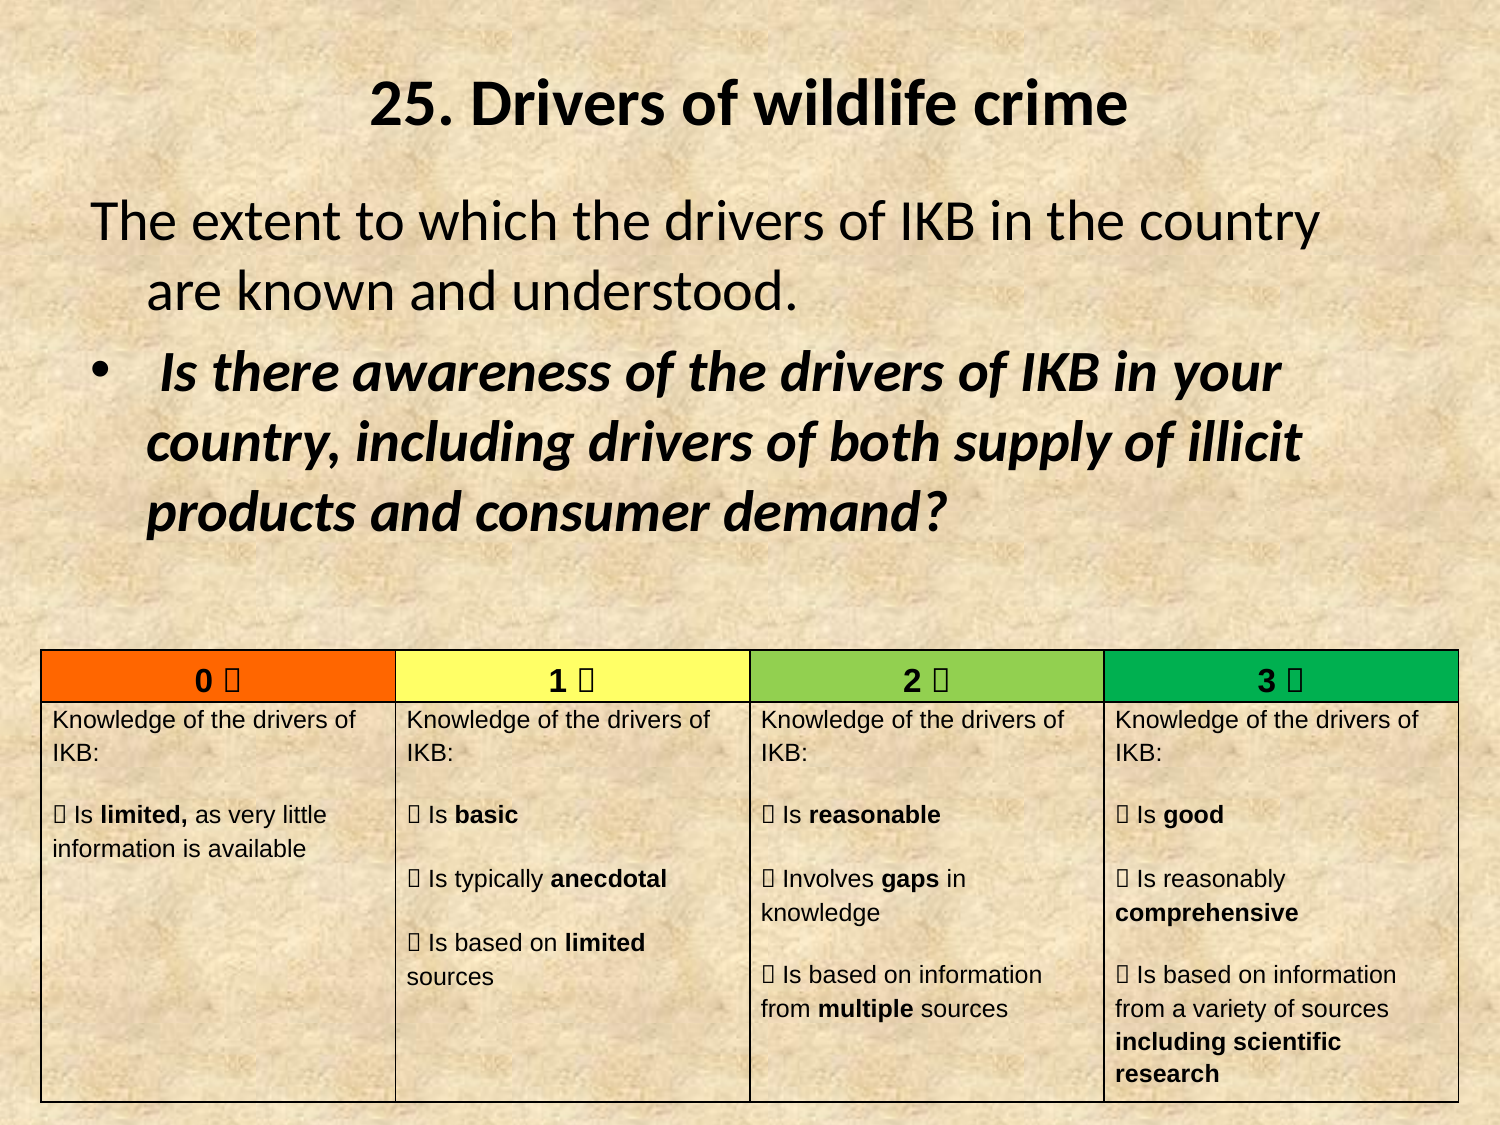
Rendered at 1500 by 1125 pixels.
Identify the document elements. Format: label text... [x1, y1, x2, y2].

table_header 2 􀜆 [751, 651, 1103, 701]
table_cell Knowledge of the drivers of IKB: 􀜆 Is basic 􀜆 Is typically anecdotal 􀜆 Is based on limited sources [396, 703, 749, 1101]
title 25. Drivers of wildlife crime [75, 45, 1425, 174]
table_header 1 􀜆 [396, 651, 749, 701]
table_cell Knowledge of the drivers of IKB: 􁃱 Is limited, as very little information is available [42, 703, 395, 1101]
list The extent to which the drivers of IKB in the country are known and understood. Is there awareness of the drivers of IKB in your country, including drivers of both supply of illicit products and consumer demand? [75, 174, 1425, 634]
table_header 3 􀜆 [1105, 651, 1458, 701]
picture [0, 0, 1500, 1125]
table_cell Knowledge of the drivers of IKB: 􀜆 Is good 􀜆 Is reasonably comprehensive 􀜆 Is based on information from a variety of sources including scientific research [1105, 703, 1458, 1101]
table_cell Knowledge of the drivers of IKB: 􀜆 Is reasonable 􀜆 Involves gaps in knowledge 􀜆 Is based on information from multiple sources [751, 703, 1103, 1101]
table_header 0 􀜆 [42, 651, 395, 701]
